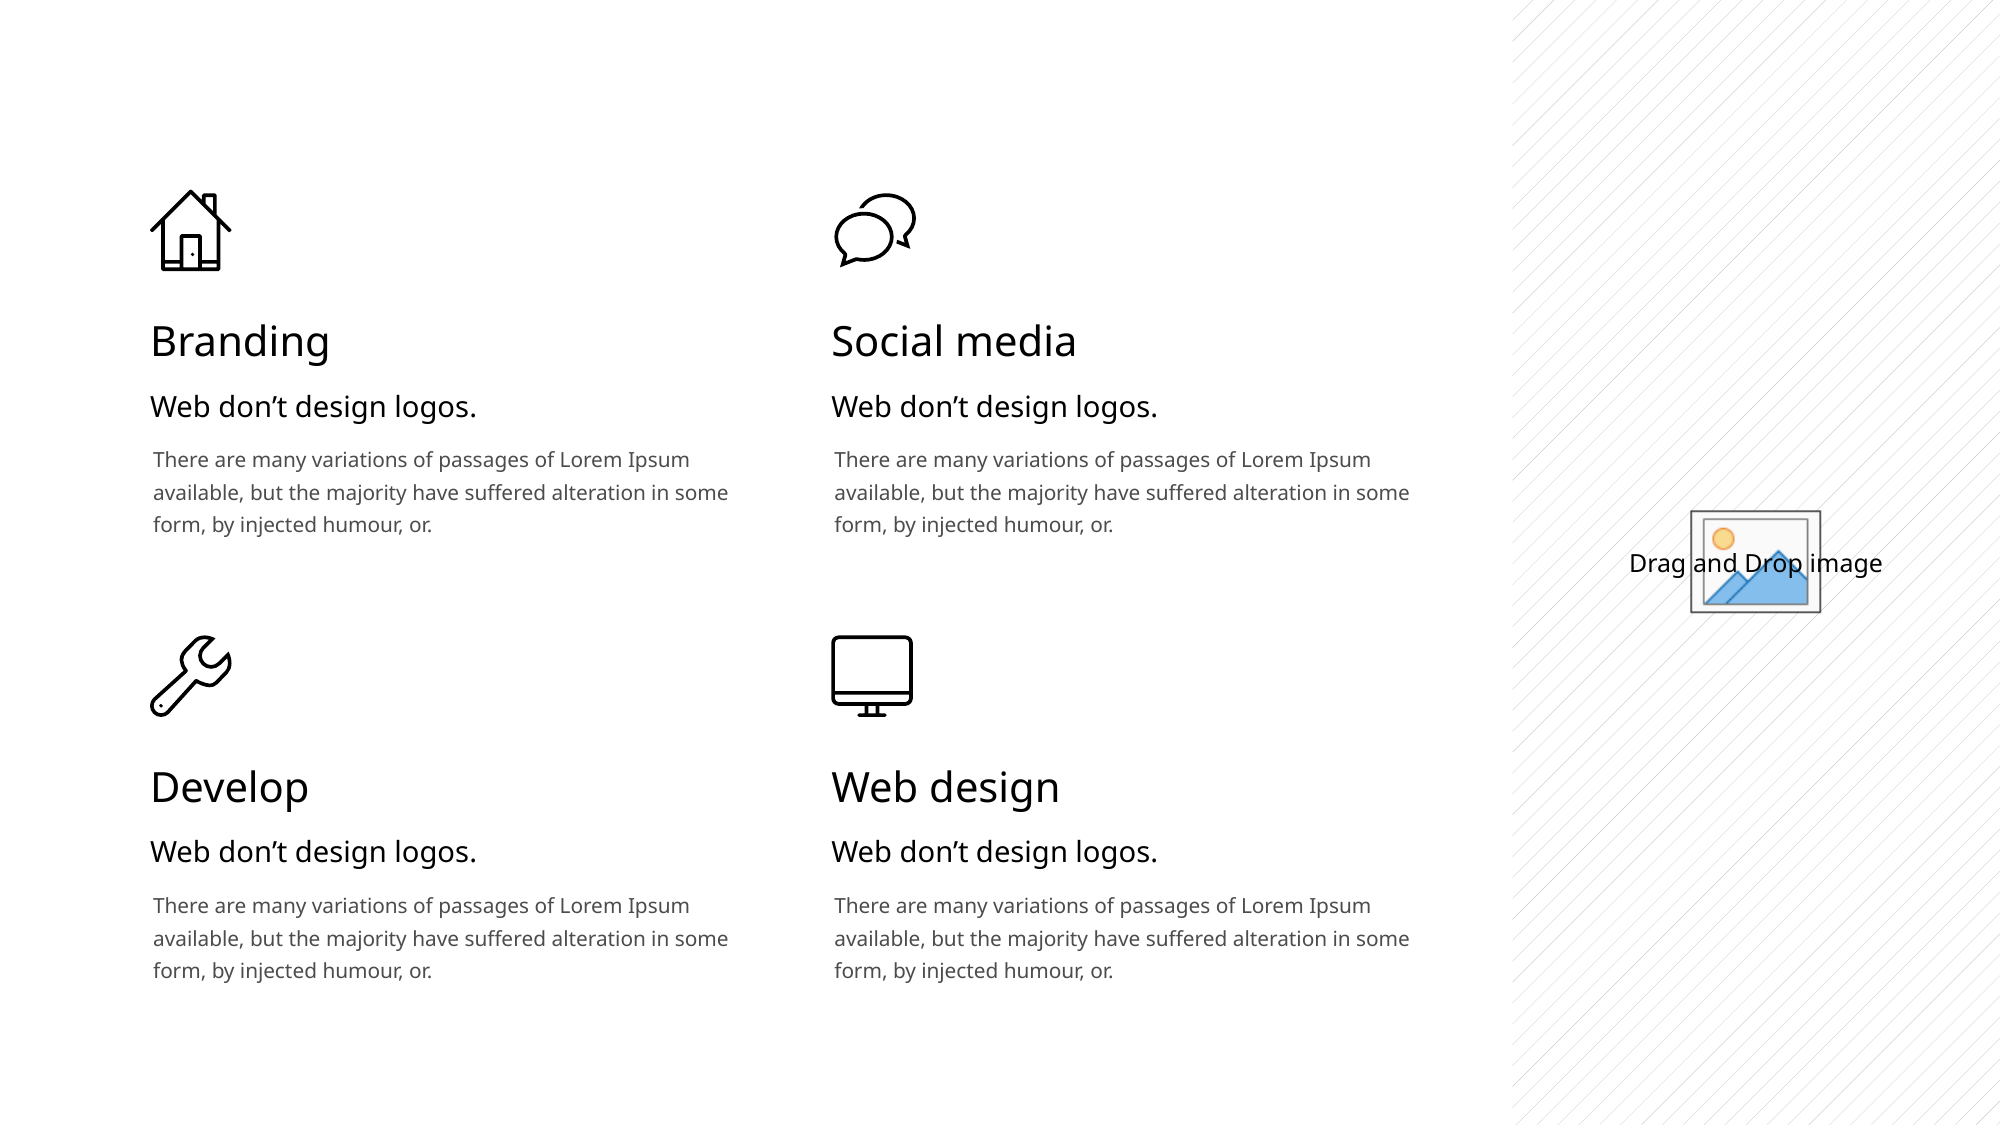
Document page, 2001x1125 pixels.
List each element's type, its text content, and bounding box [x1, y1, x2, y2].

text_box Branding [149, 313, 763, 374]
text_box Social media [831, 313, 1444, 374]
text_box There are many variations of passages of Lorem Ipsum available, but the majority have suffered alteration in some form, by injected humour, or. [153, 432, 763, 545]
text_box Web don’t design logos. [149, 384, 763, 431]
text_box [834, 211, 894, 268]
text_box There are many variations of passages of Lorem Ipsum available, but the majority have suffered alteration in some form, by injected humour, or. [153, 878, 763, 991]
text_box There are many variations of passages of Lorem Ipsum available, but the majority have suffered alteration in some form, by injected humour, or. [834, 878, 1444, 991]
text_box Web don’t design logos. [149, 830, 763, 877]
text_box Web don’t design logos. [831, 384, 1444, 431]
picture [1512, 0, 2000, 1125]
text_box [150, 189, 232, 272]
text_box Develop [149, 759, 763, 820]
text_box Web design [831, 759, 1444, 820]
text_box [150, 635, 232, 717]
text_box Web don’t design logos. [831, 830, 1444, 877]
text_box [859, 193, 916, 249]
text_box There are many variations of passages of Lorem Ipsum available, but the majority have suffered alteration in some form, by injected humour, or. [834, 432, 1444, 545]
text_box [831, 635, 913, 717]
